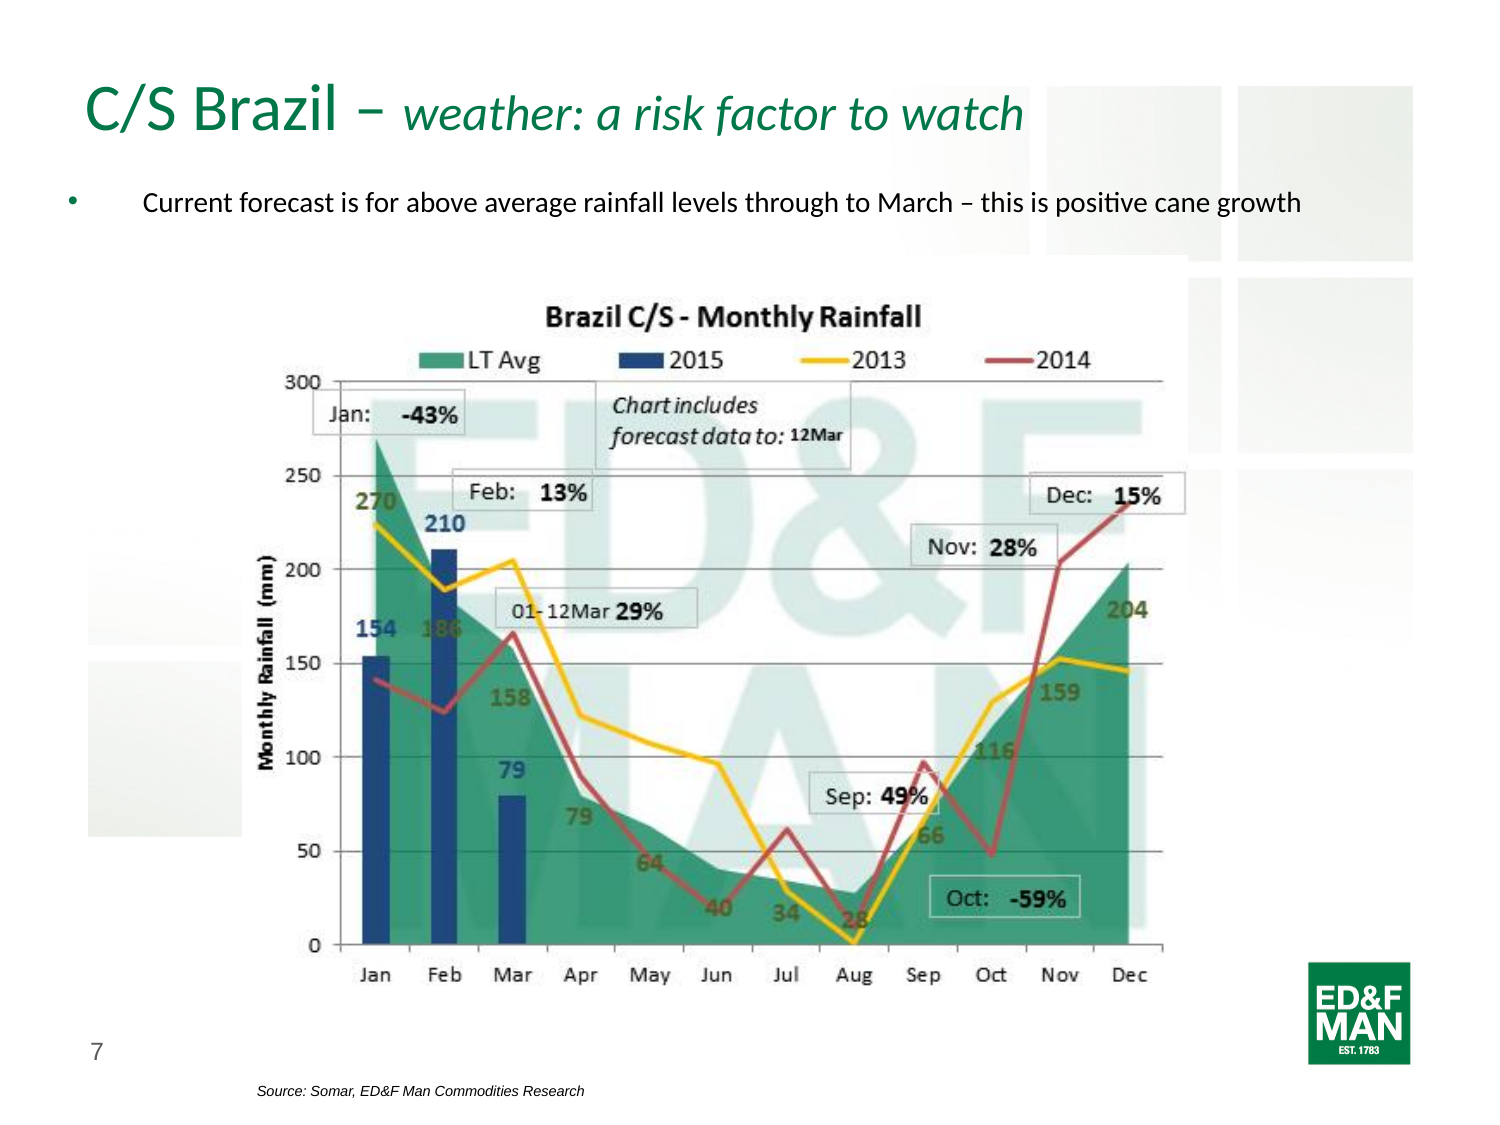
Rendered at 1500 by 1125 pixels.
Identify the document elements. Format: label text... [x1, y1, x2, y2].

text_box Current forecast is for above average rainfall levels through to March – this is positive cane growth [53, 172, 1412, 226]
picture [0, 0, 1500, 1125]
text_box C/S Brazil – weather: a risk factor to watch [70, 56, 1459, 152]
text_box Source: Somar, ED&F Man Commodities Research [242, 1074, 733, 1107]
